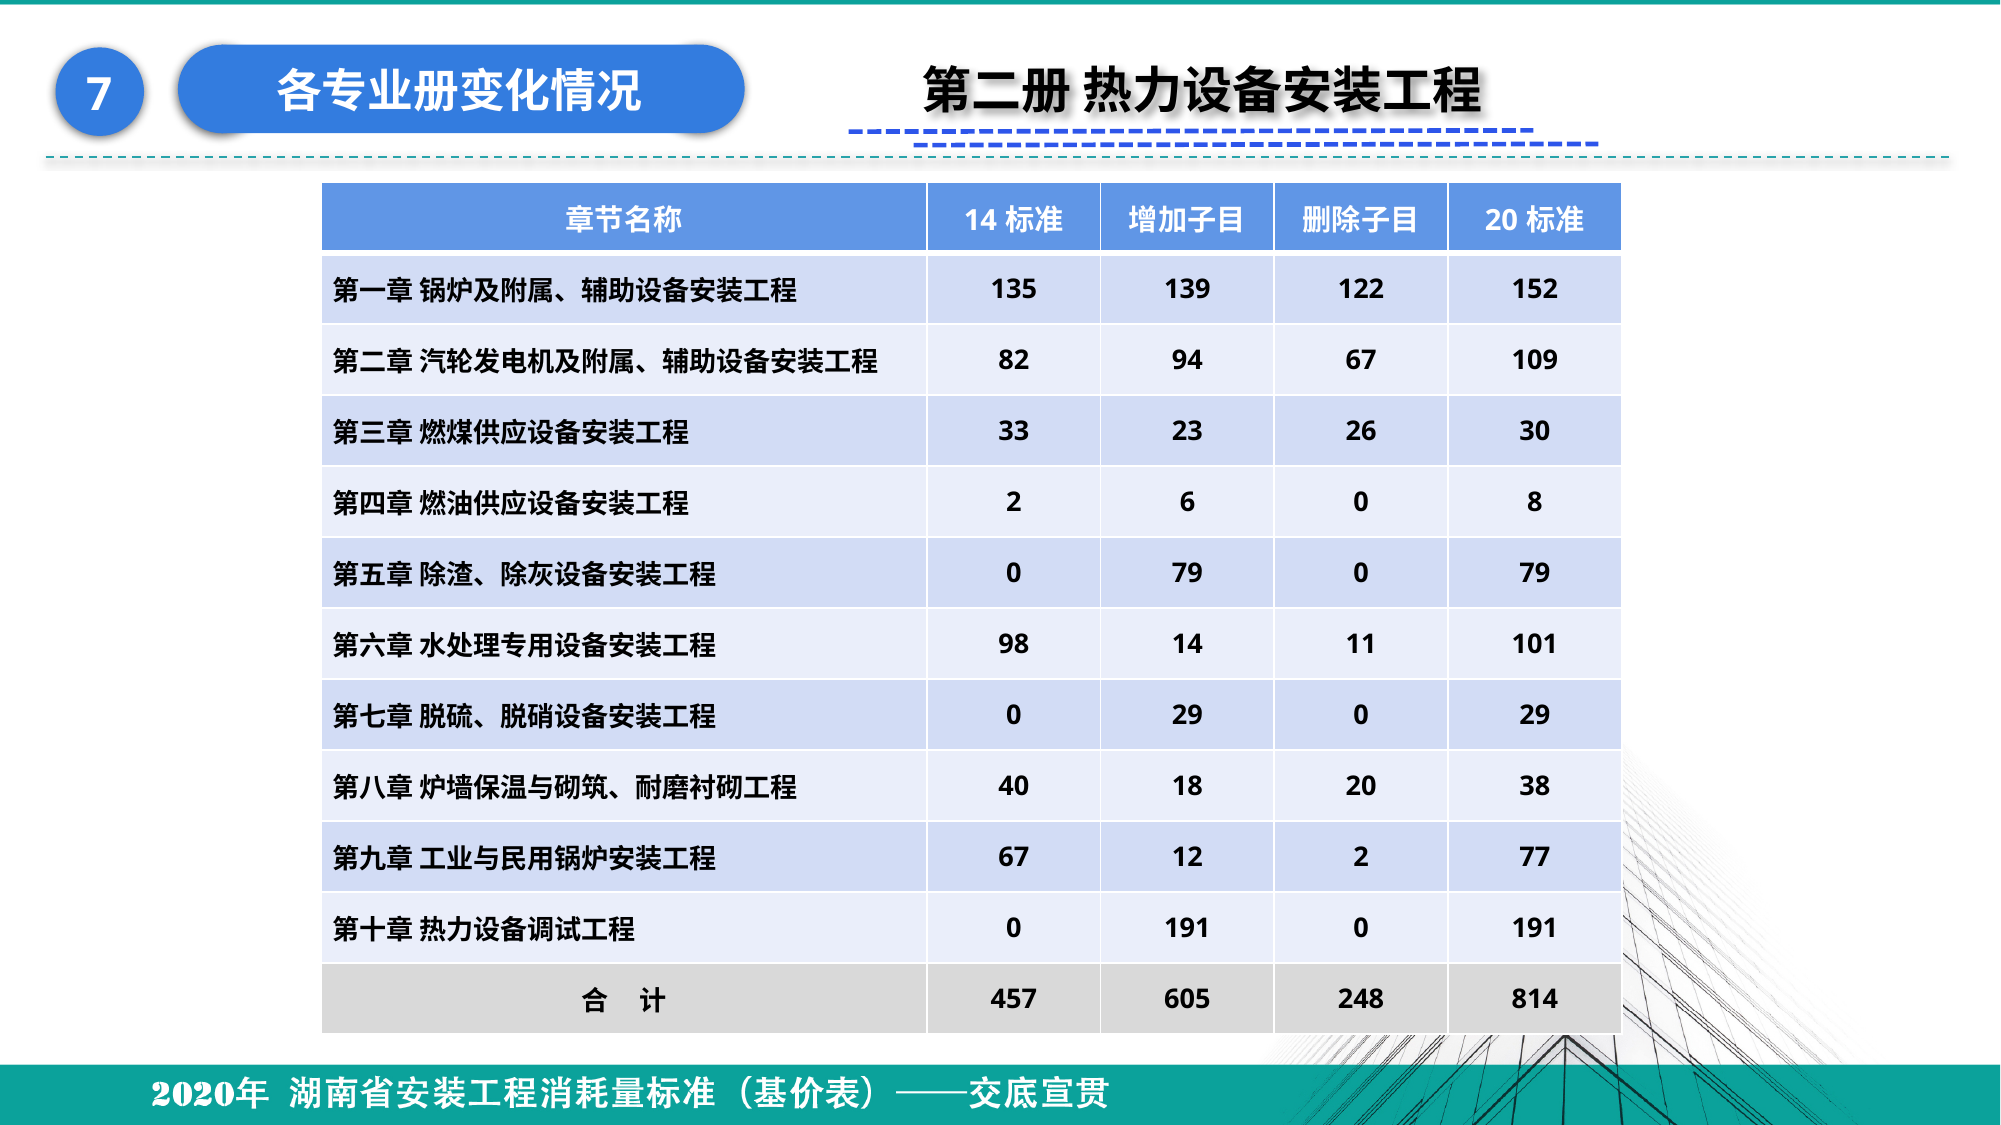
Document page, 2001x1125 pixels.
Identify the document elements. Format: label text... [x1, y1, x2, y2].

table_cell 77 [1449, 822, 1621, 891]
table_cell 94 [1101, 325, 1273, 394]
table_cell 38 [1449, 751, 1621, 820]
table_cell 第一章 锅炉及附属、辅助设备安装工程 [322, 256, 926, 323]
table_cell 2 [1275, 822, 1447, 891]
table_cell 29 [1449, 680, 1621, 749]
table_header 14标准 [928, 183, 1100, 250]
table_cell 第六章 水处理专用设备安装工程 [322, 609, 926, 678]
table_header 章节名称 [322, 183, 926, 250]
table_cell 67 [1275, 325, 1447, 394]
table_cell 0 [1275, 893, 1447, 962]
table_cell 2 [928, 467, 1100, 536]
table_cell 67 [928, 822, 1100, 891]
table_cell 29 [1101, 680, 1273, 749]
table_cell 0 [1275, 467, 1447, 536]
table_cell 109 [1449, 325, 1621, 394]
table_cell 79 [1101, 538, 1273, 607]
table_header 20标准 [1449, 183, 1621, 250]
table_cell 101 [1449, 609, 1621, 678]
table_cell 0 [928, 893, 1100, 962]
table_cell 139 [1101, 256, 1273, 323]
table_cell 第七章 脱硫、脱硝设备安装工程 [322, 680, 926, 749]
table_cell 6 [1101, 467, 1273, 536]
table_header 删除子目 [1275, 183, 1447, 250]
table_cell 79 [1449, 538, 1621, 607]
table_cell 0 [928, 680, 1100, 749]
table_cell 合 计 [322, 964, 926, 1033]
table_cell 26 [1275, 396, 1447, 465]
table_cell 23 [1101, 396, 1273, 465]
table_cell 0 [1275, 538, 1447, 607]
table_header 增加子目 [1101, 183, 1273, 250]
table_cell 152 [1449, 256, 1621, 323]
table_cell 第五章 除渣、除灰设备安装工程 [322, 538, 926, 607]
table_cell 248 [1275, 964, 1447, 1033]
table_cell 605 [1101, 964, 1273, 1033]
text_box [45, 44, 1955, 158]
table_cell 第十章 热力设备调试工程 [322, 893, 926, 962]
table_cell 122 [1275, 256, 1447, 323]
table_cell 98 [928, 609, 1100, 678]
table_cell 191 [1449, 893, 1621, 962]
table_cell 457 [928, 964, 1100, 1033]
table_cell 第二章 汽轮发电机及附属、辅助设备安装工程 [322, 325, 926, 394]
table_cell 12 [1101, 822, 1273, 891]
table_cell 第四章 燃油供应设备安装工程 [322, 467, 926, 536]
title [198, 158, 1834, 1063]
table_cell 33 [928, 396, 1100, 465]
table_cell 14 [1101, 609, 1273, 678]
table_cell 0 [928, 538, 1100, 607]
table_cell 814 [1449, 964, 1621, 1033]
table_cell 20 [1275, 751, 1447, 820]
table_cell 0 [1275, 680, 1447, 749]
picture [0, 0, 2001, 1125]
table_cell 191 [1101, 893, 1273, 962]
table_cell 第九章 工业与民用锅炉安装工程 [322, 822, 926, 891]
table_cell 第八章 炉墙保温与砌筑、耐磨衬砌工程 [322, 751, 926, 820]
table_cell 40 [928, 751, 1100, 820]
table_cell 30 [1449, 396, 1621, 465]
slide_number [1918, 0, 2000, 52]
table_cell 135 [928, 256, 1100, 323]
table_cell 18 [1101, 751, 1273, 820]
table_cell 11 [1275, 609, 1447, 678]
table_cell 82 [928, 325, 1100, 394]
table_cell 第三章 燃煤供应设备安装工程 [322, 396, 926, 465]
table_cell 8 [1449, 467, 1621, 536]
